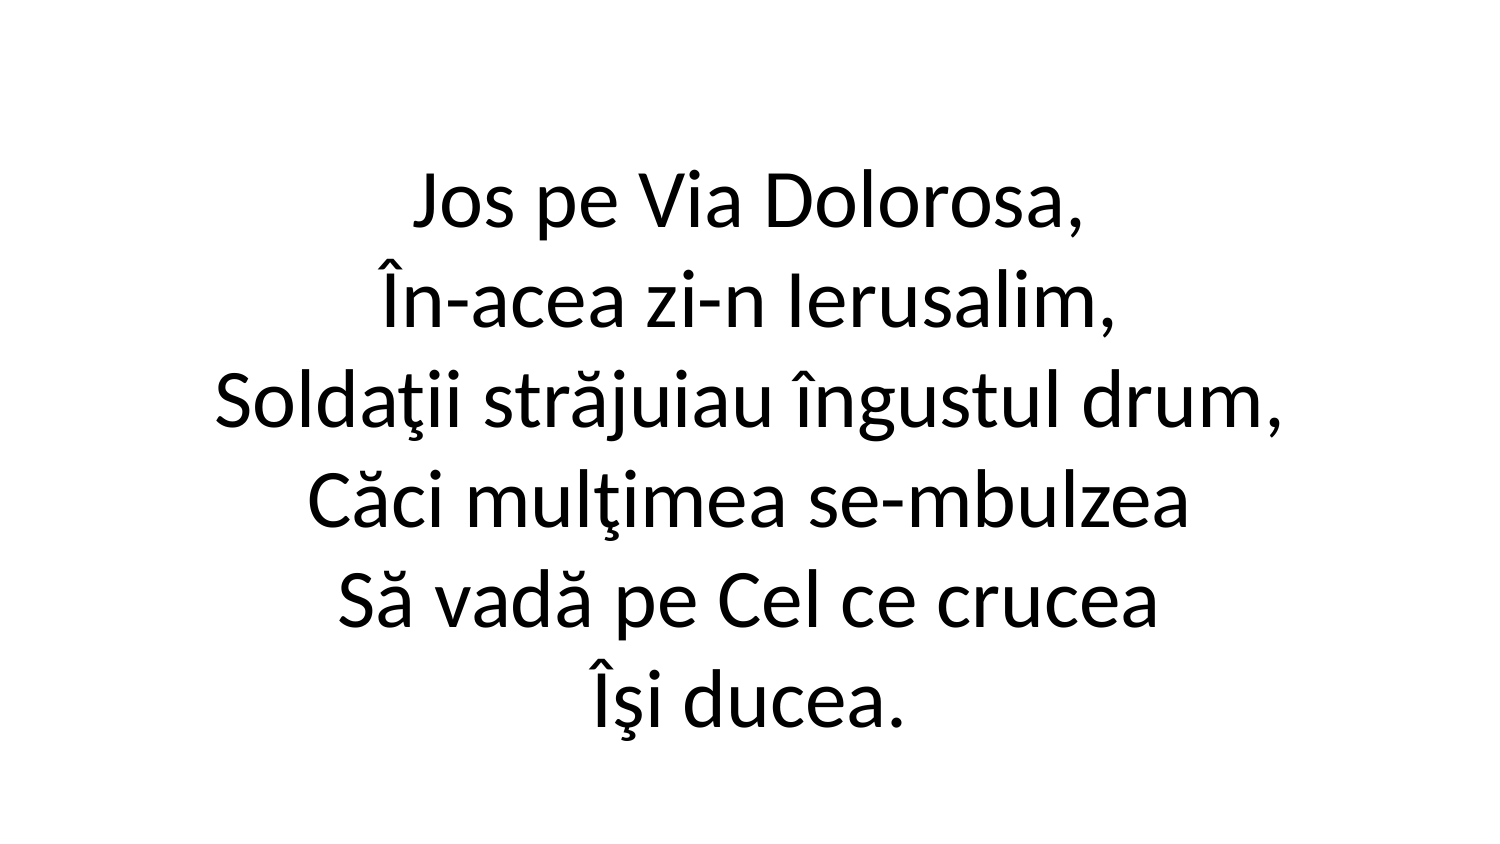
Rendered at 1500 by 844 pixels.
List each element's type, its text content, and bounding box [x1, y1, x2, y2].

text_box Jos pe Via Dolorosa, În-acea zi-n Ierusalim, Soldaţii străjuiau îngustul drum, Căci mulţimea se-mbulzea Să vadă pe Cel ce crucea Îşi ducea. [199, 92, 1301, 752]
